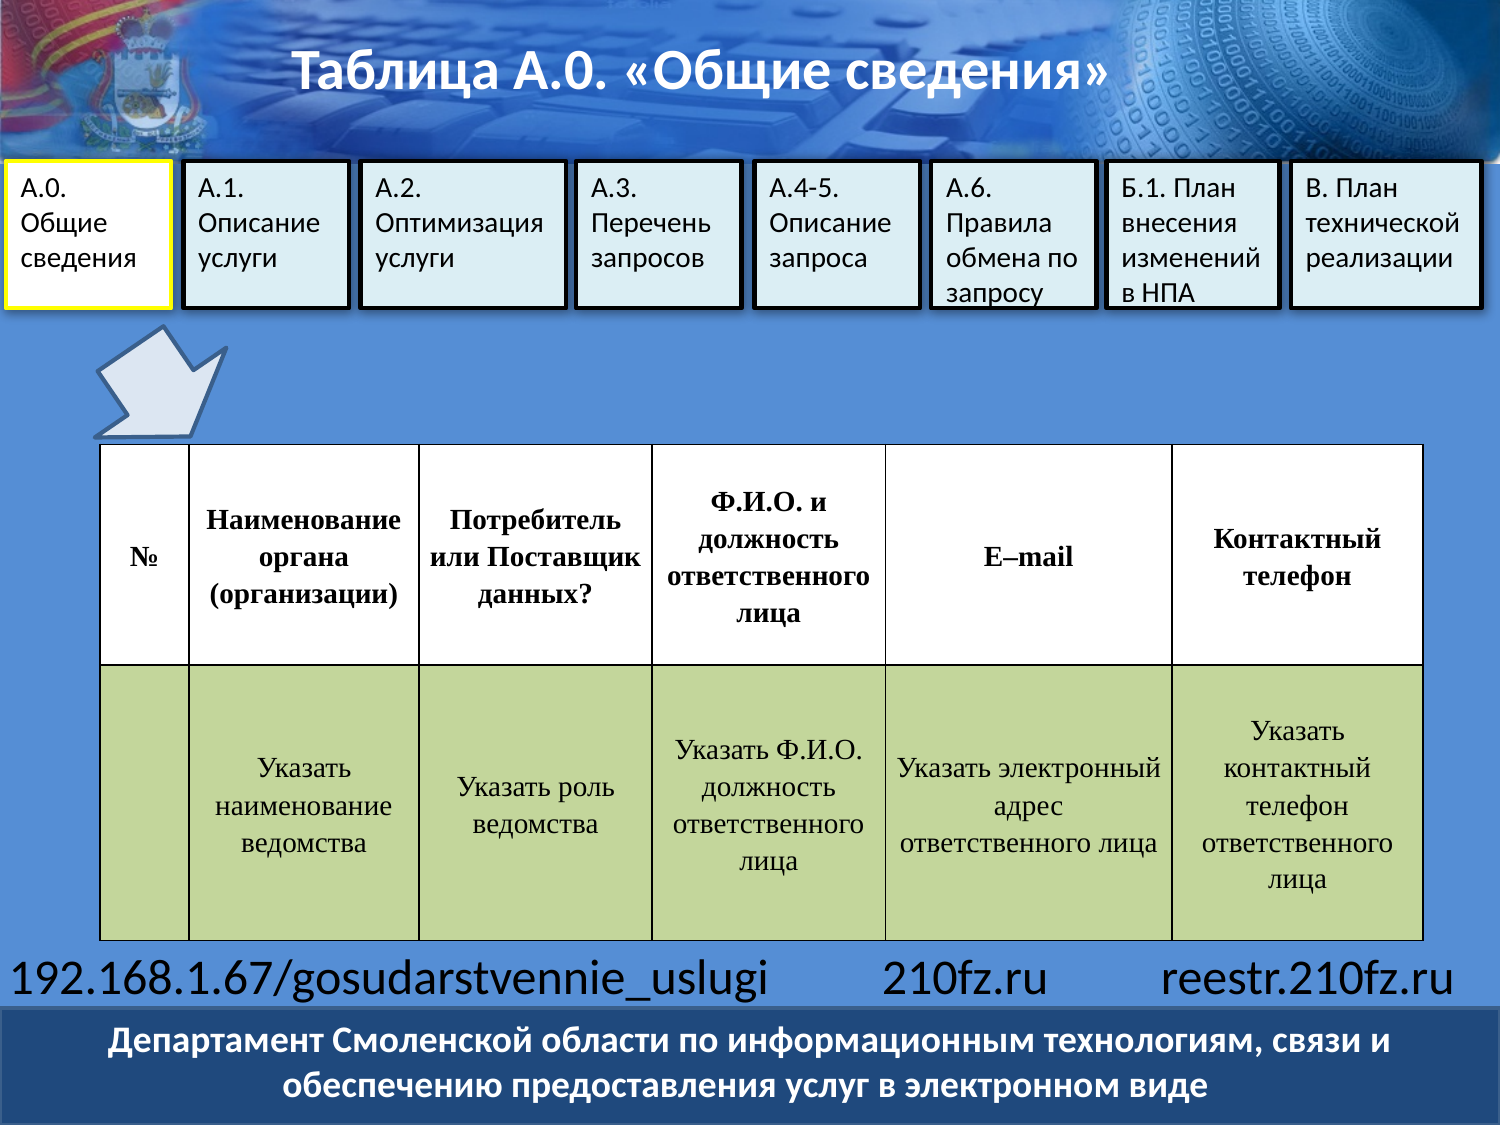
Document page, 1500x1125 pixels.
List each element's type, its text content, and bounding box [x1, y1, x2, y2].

picture [0, 0, 1500, 164]
table_header № [101, 445, 188, 664]
text_box А.4-5. Описание запроса [752, 172, 922, 310]
table_header Потребитель или Поставщик данных? [420, 445, 651, 664]
text_box А.1. Описание услуги [181, 172, 351, 310]
text_box В. План технической реализации [1289, 172, 1484, 310]
table_header Указать наименование ведомства [190, 666, 418, 937]
text_box А.0. Общие сведения [4, 172, 173, 310]
text_box А.2. Оптимизация услуги [358, 172, 568, 310]
text_box Департамент Смоленской области по информационным технологиям, связи и обеспечению предоставления услуг в электронном виде [0, 1013, 1500, 1125]
table_header Указать Ф.И.О. должность ответственного лица [653, 666, 885, 937]
text_box А.3. Перечень запросов [574, 172, 744, 310]
table_header Указать контактный телефон ответственного лица [1173, 666, 1422, 937]
text_box 192.168.1.67/gosudarstvennie_uslugi 210fz.ru reestr.210fz.ru [0, 937, 1500, 1013]
table_header E–mail [886, 445, 1171, 664]
table_header Ф.И.О. и должность ответственного лица [653, 445, 885, 664]
table_header Указать электронный адрес ответственного лица [886, 666, 1171, 937]
table_header Наименование органа (организации) [190, 445, 418, 664]
text_box А.6. Правила обмена по запросу [929, 172, 1098, 310]
text_box Б.1. План внесения изменений в НПА [1104, 172, 1282, 310]
table_header Указать роль ведомства [420, 666, 651, 937]
table_header [101, 666, 188, 937]
table_header Контактный телефон [1173, 445, 1422, 664]
text_box [92, 324, 229, 440]
